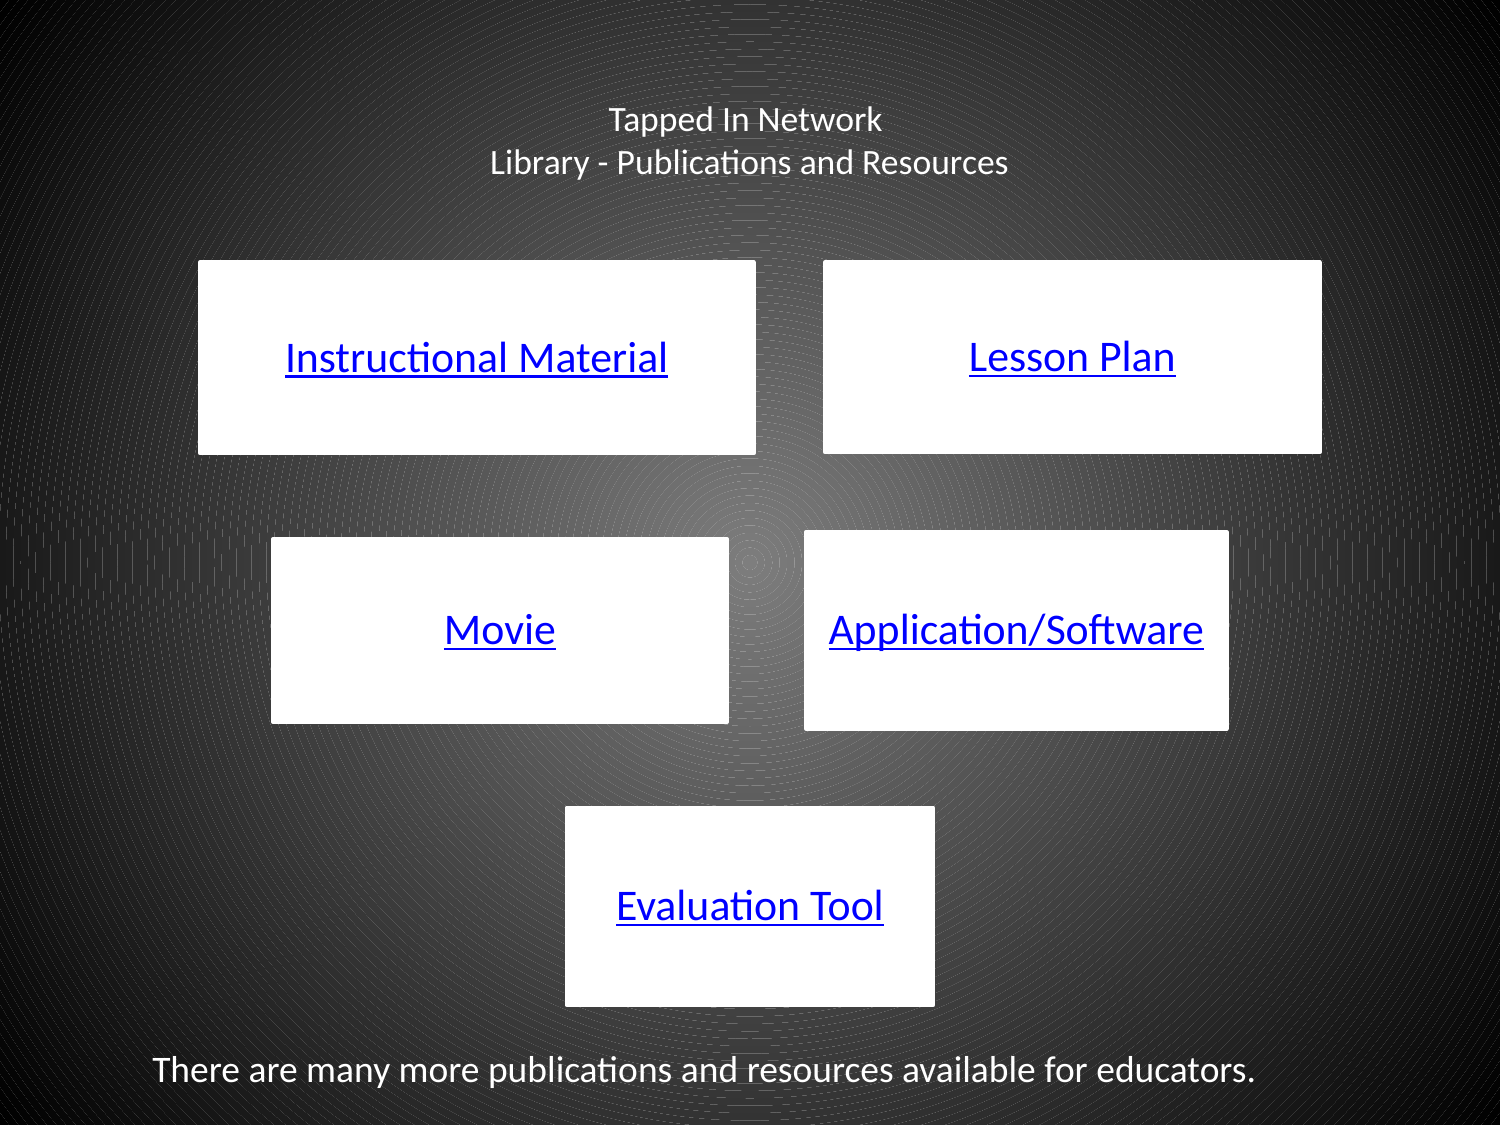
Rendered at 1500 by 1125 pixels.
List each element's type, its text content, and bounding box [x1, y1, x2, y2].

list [74, 262, 1426, 1006]
text_box There are many more publications and resources available for educators. [137, 1037, 1313, 1098]
title Tapped In Network Library - Publications and Resources [75, 45, 1425, 233]
